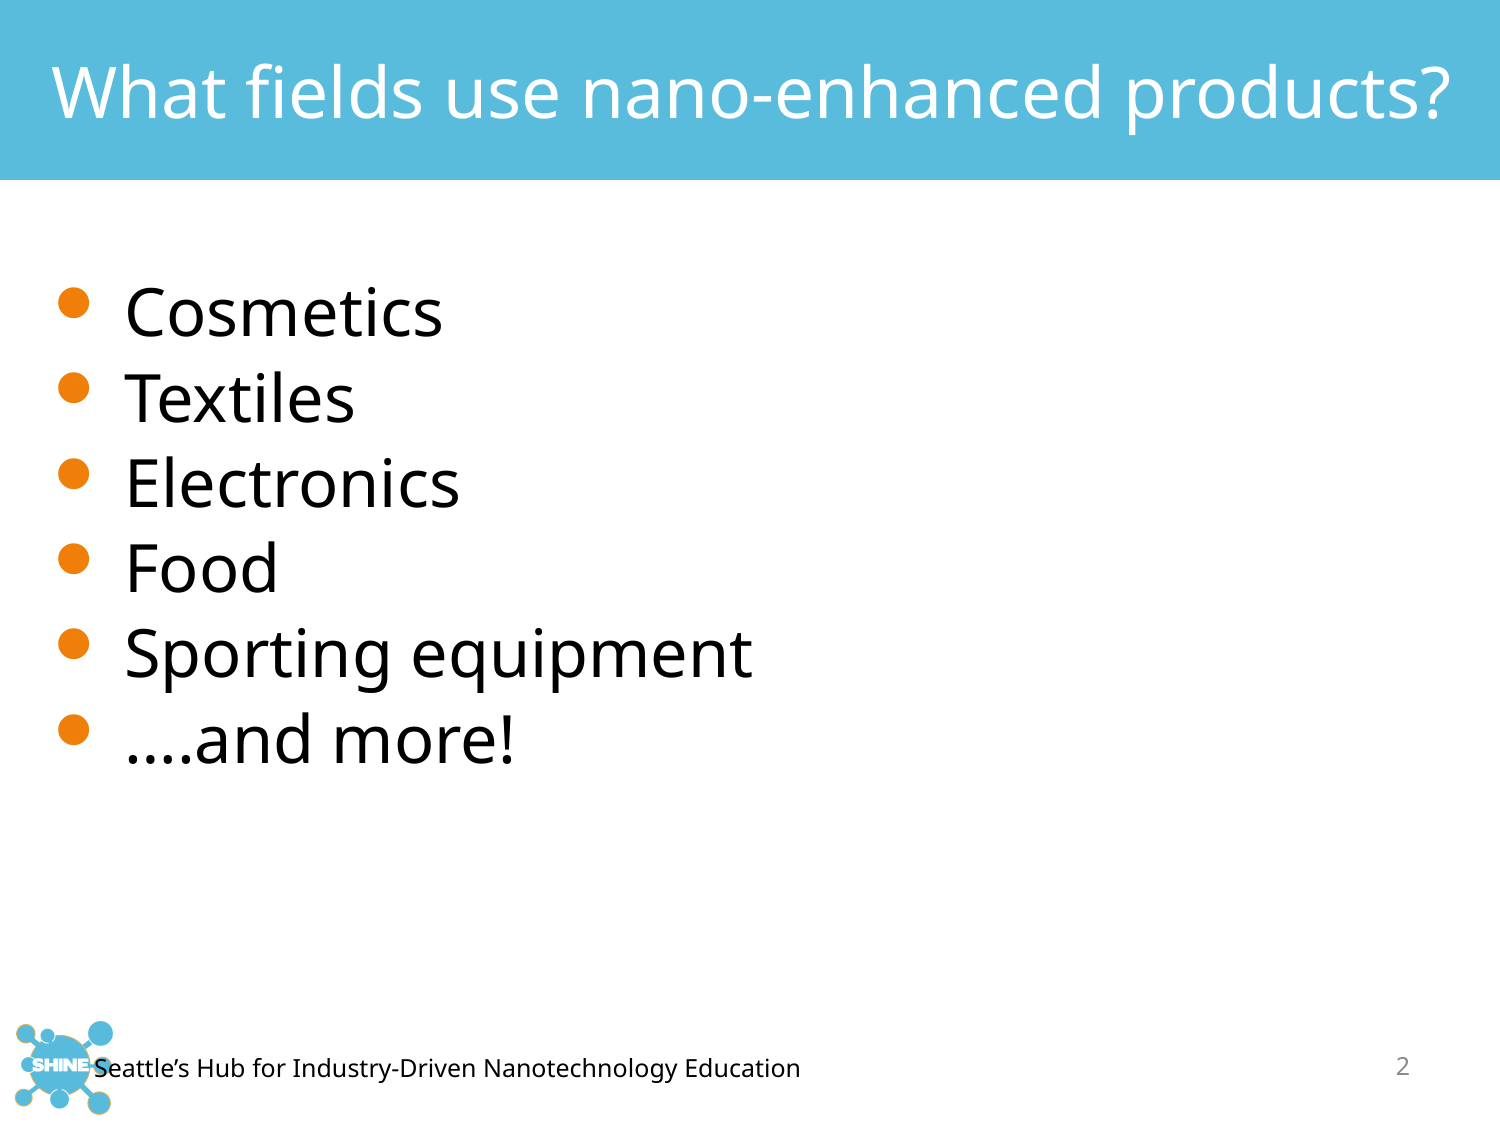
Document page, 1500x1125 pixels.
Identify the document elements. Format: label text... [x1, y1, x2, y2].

list Cosmetics Textiles Electronics Food Sporting equipment ….and more! [0, 262, 1500, 1005]
slide_number 2 [1074, 1037, 1425, 1098]
picture [12, 1020, 116, 1115]
title What fields use nano-enhanced products? [0, 0, 1500, 180]
